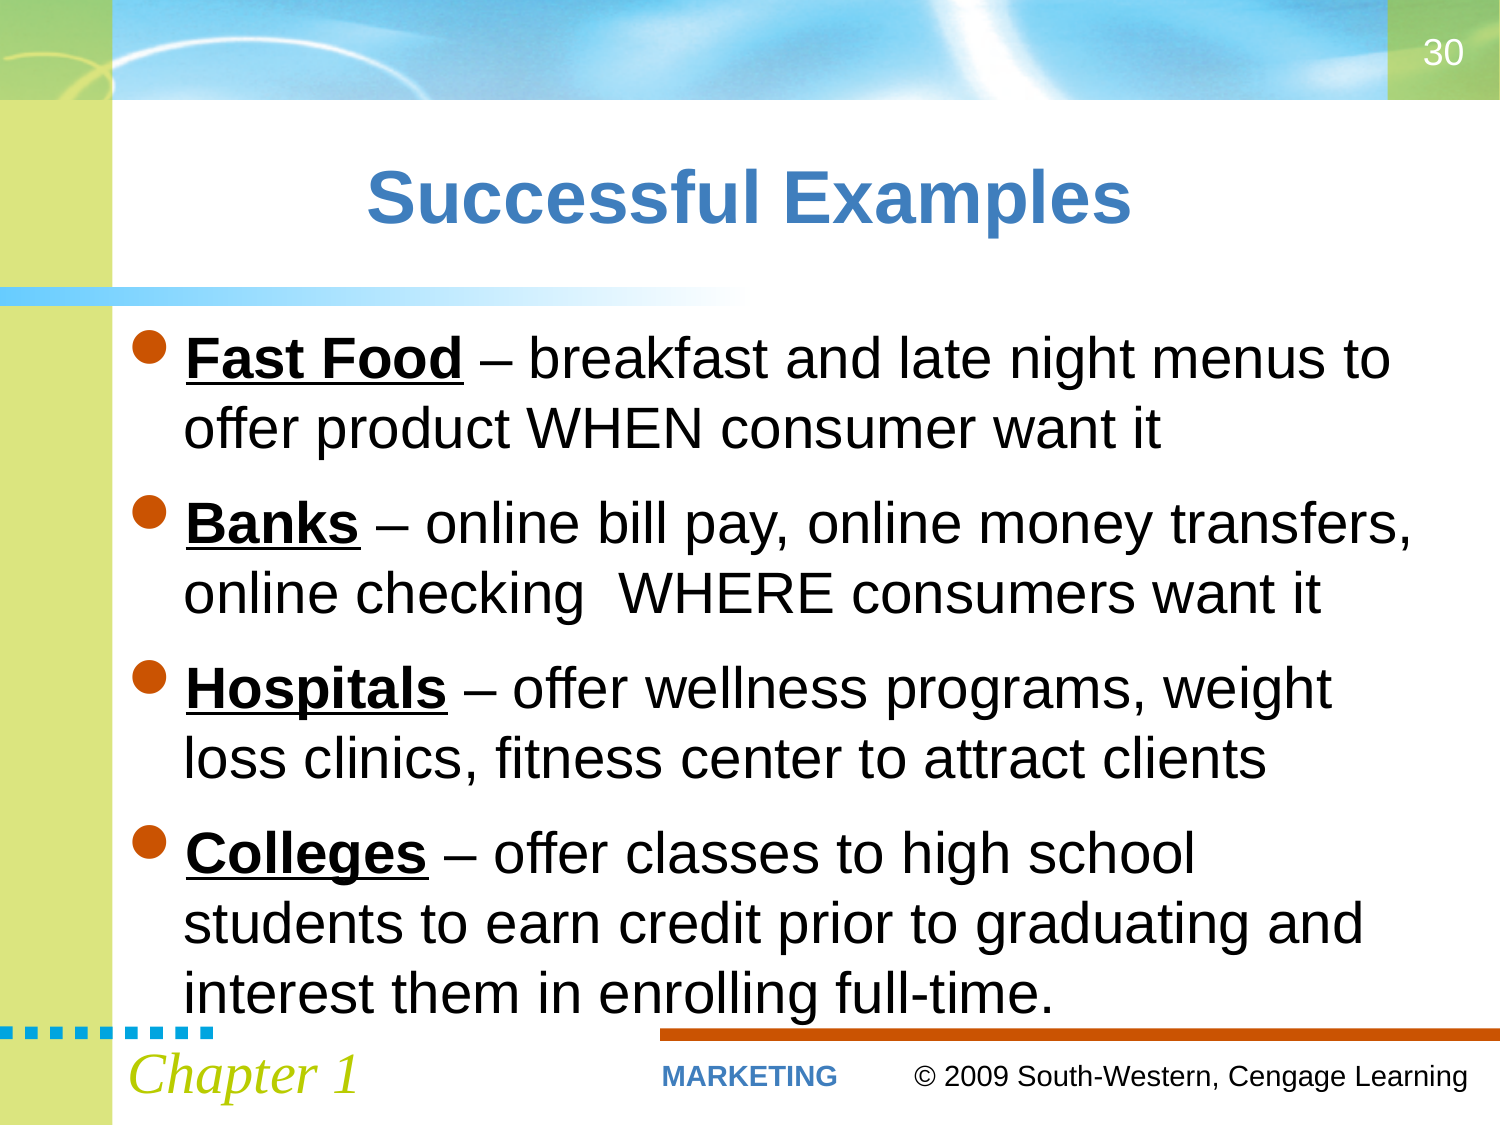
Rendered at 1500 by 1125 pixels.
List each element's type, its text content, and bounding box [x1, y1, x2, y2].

title Successful Examples [112, 99, 1388, 288]
list Fast Food – breakfast and late night menus to offer product WHEN consumer want it Banks – online bill pay, online money transfers, online checking WHERE consumers want it Hospitals – offer wellness programs, weight loss clinics, fitness center to attract clients Colleges – offer classes to high school students to earn credit prior to graduating and interest them in enrolling full-time. [112, 312, 1451, 988]
slide_number 30 [1387, 0, 1500, 101]
footer Chapter 1 [112, 1012, 638, 1113]
